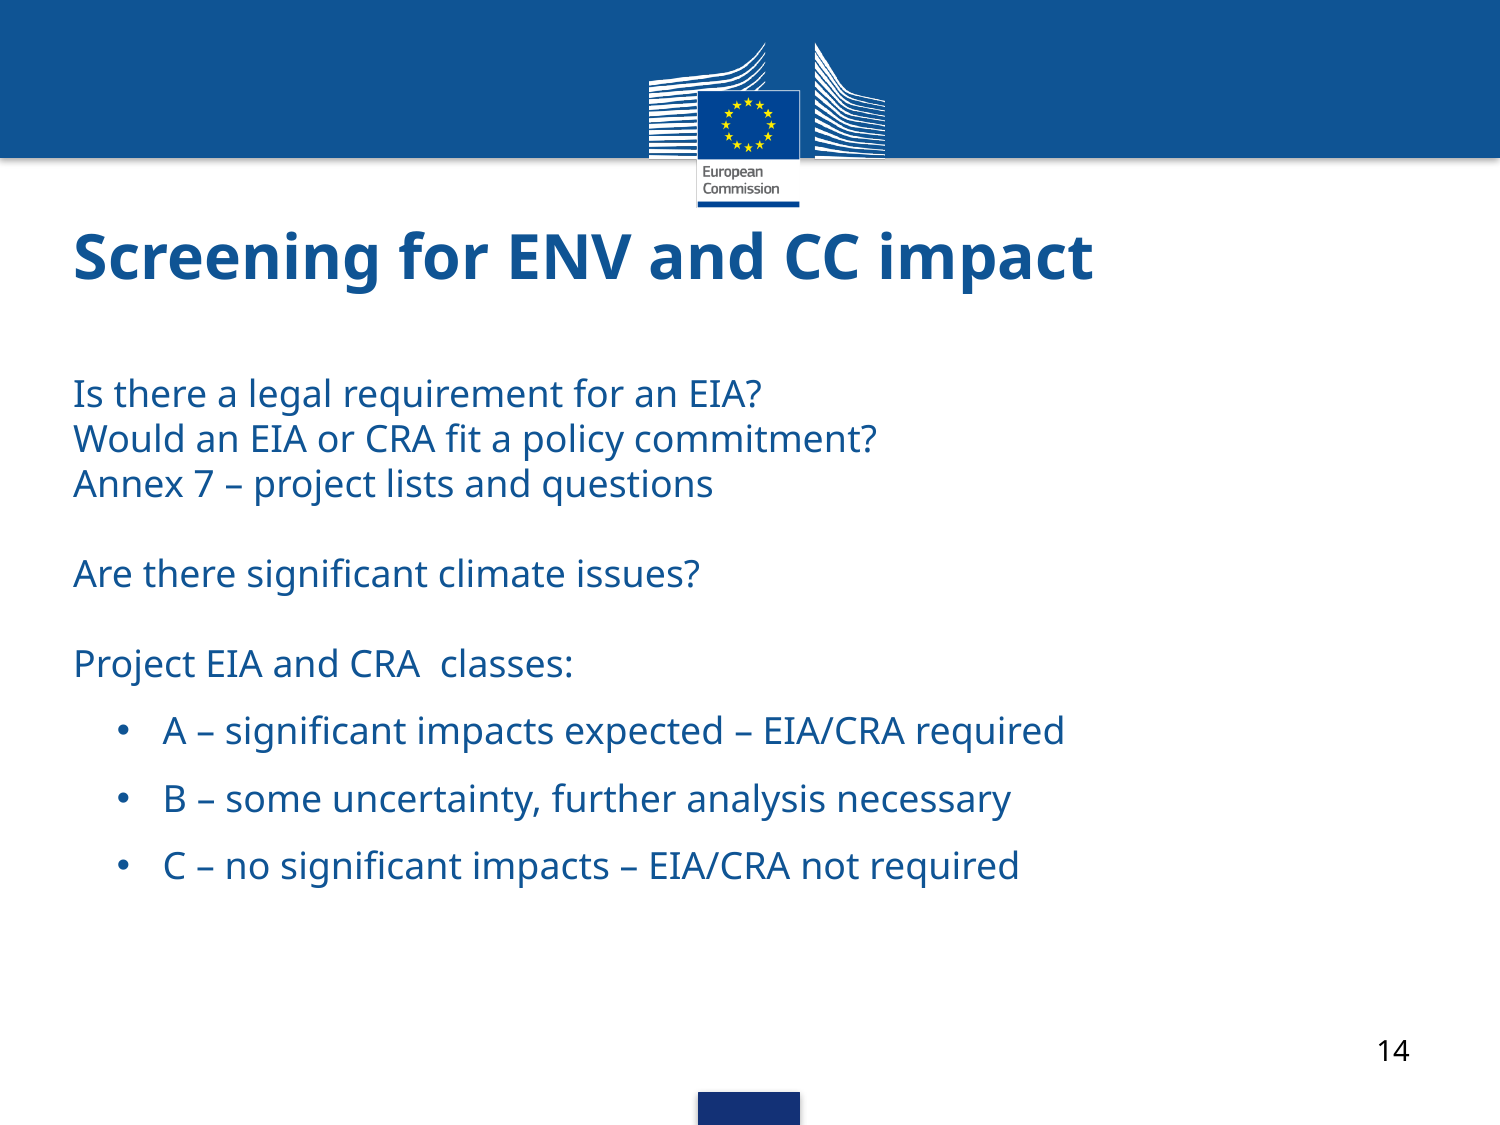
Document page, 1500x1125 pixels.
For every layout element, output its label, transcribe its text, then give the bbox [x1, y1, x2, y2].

text_box Is there a legal requirement for an EIA? Would an EIA or CRA fit a policy commitment? Annex 7 – project lists and questions Are there significant climate issues? Project EIA and CRA classes: A – significant impacts expected – EIA/CRA required B – some uncertainty, further analysis necessary C – no significant impacts – EIA/CRA not required [0, 362, 1338, 895]
text_box 14 [1349, 1024, 1425, 1103]
title Screening for ENV and CC impact [0, 152, 1500, 357]
picture [649, 42, 885, 152]
